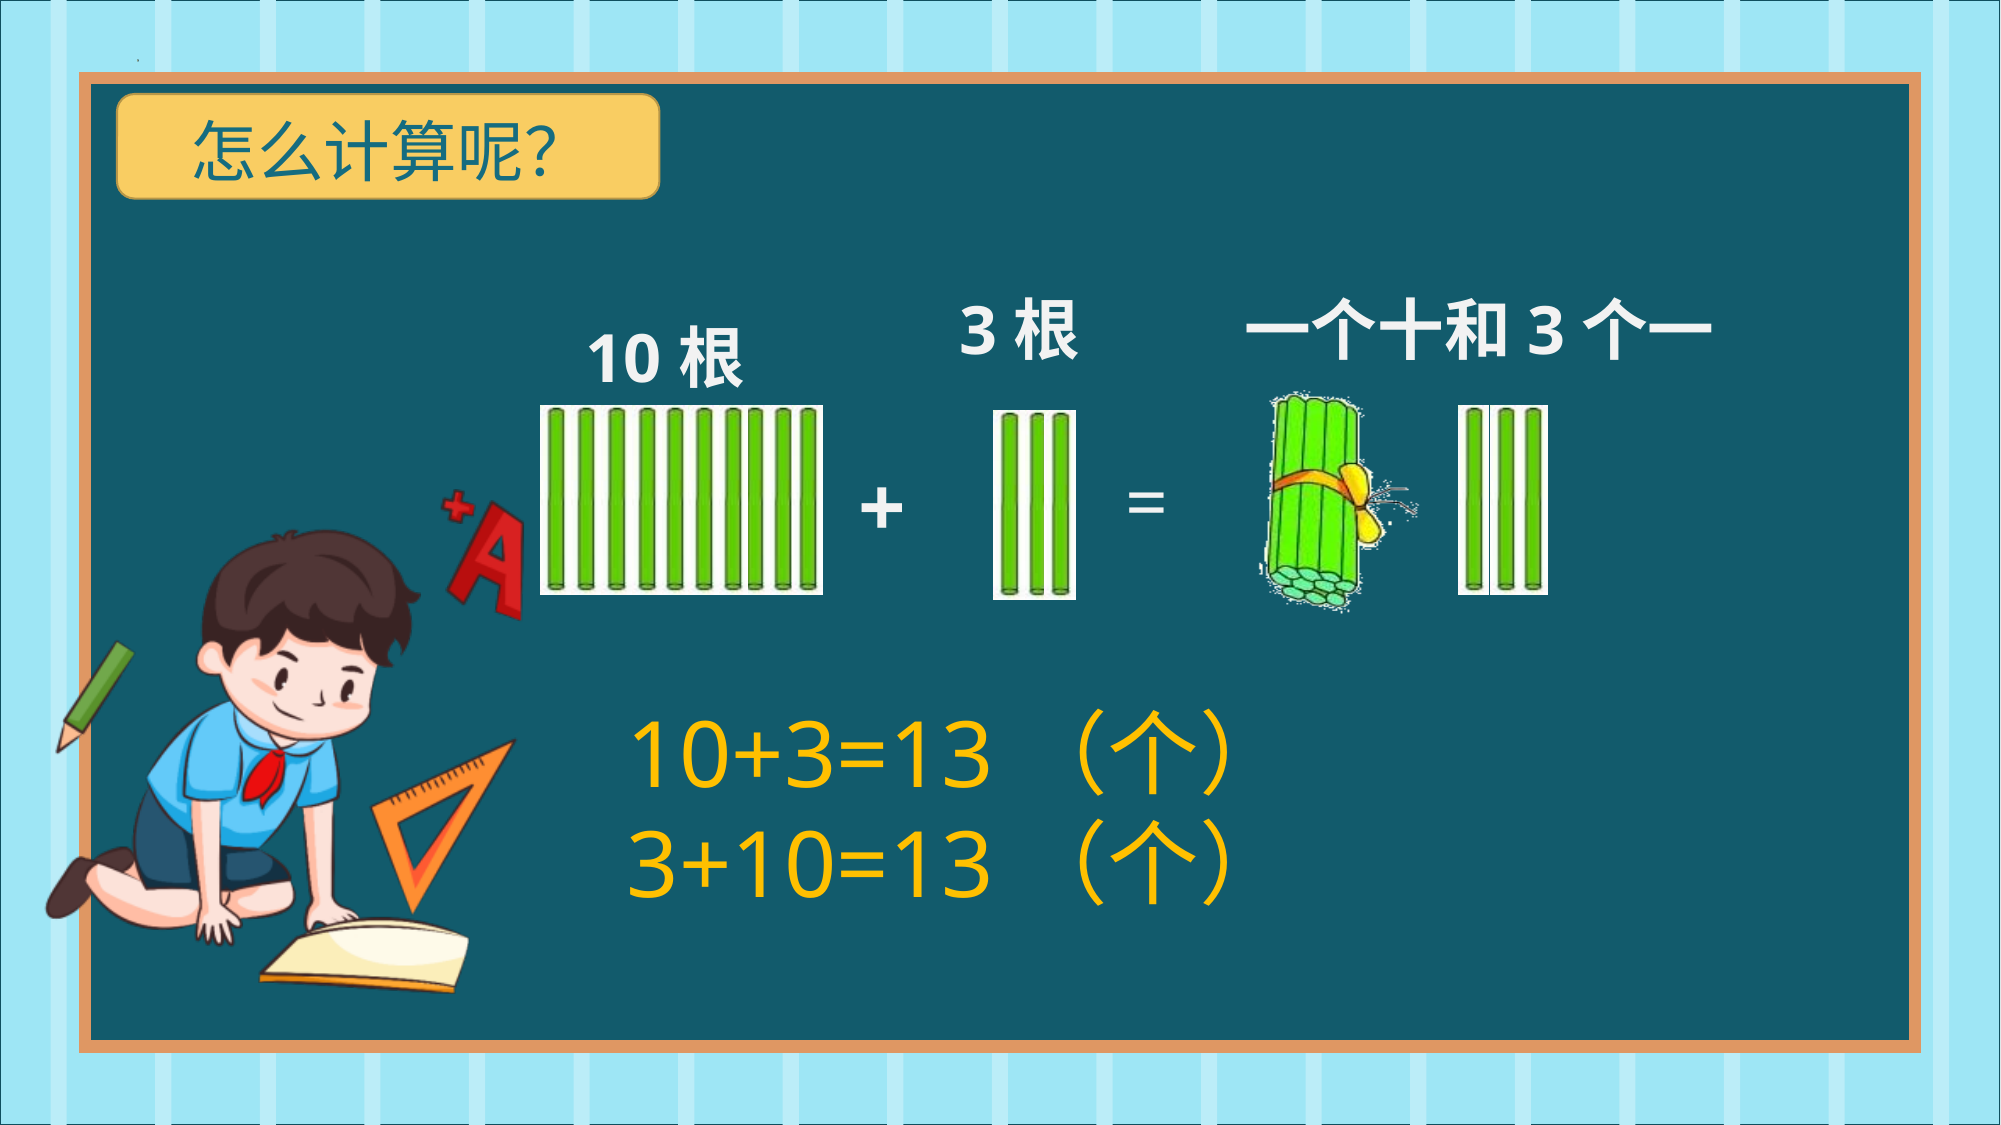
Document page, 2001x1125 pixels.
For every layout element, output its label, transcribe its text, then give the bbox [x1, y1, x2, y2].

picture [1490, 405, 1548, 595]
picture [1458, 405, 1489, 595]
picture [993, 410, 1076, 601]
text_box 一个十和3个一 [1229, 280, 1742, 376]
text_box 3根 [944, 280, 1095, 376]
text_box 10根 [571, 308, 770, 404]
picture [1229, 376, 1426, 624]
picture [0, 405, 823, 1047]
text_box + [844, 447, 922, 562]
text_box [116, 94, 660, 199]
text_box [84, 77, 1916, 1048]
text_box = [1110, 447, 1229, 552]
text_box 10+3=13（个） 3+10=13（个） [612, 688, 1508, 924]
